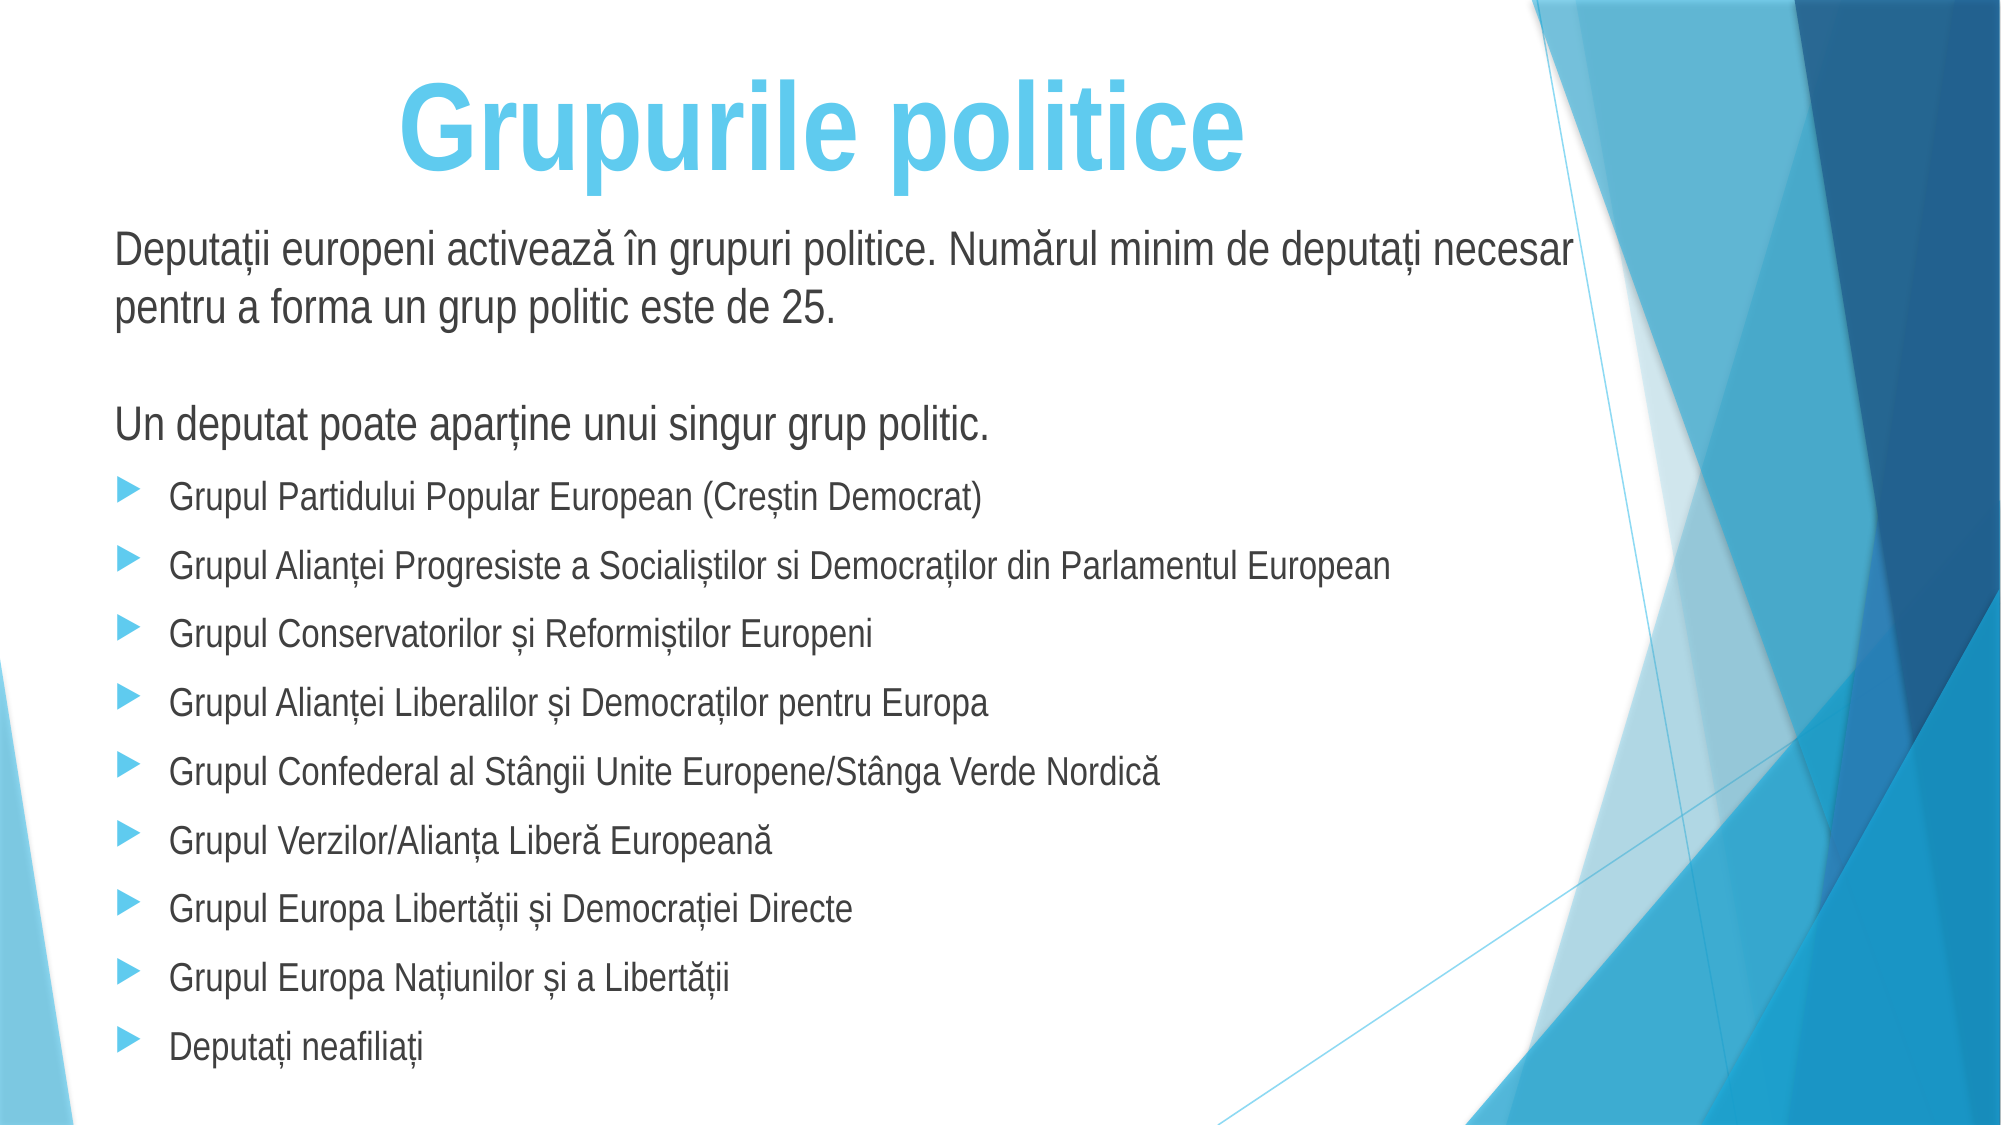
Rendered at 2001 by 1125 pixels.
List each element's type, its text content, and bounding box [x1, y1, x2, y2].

title Grupurile politice [152, 37, 1522, 209]
list Deputații europeni activează în grupuri politice. Numărul minim de deputați necesar pentru a forma un grup politic este de 25. Un deputat poate aparține unui singur grup politic. Grupul Partidului Popular European (Creștin Democrat) Grupul Alianței Progresiste a Socialiștilor si Democraților din Parlamentul European Grupul Conservatorilor și Reformiștilor Europeni Grupul Alianței Liberalilor și Democraților pentru Europa Grupul Confederal al Stângii Unite Europene/Stânga Verde Nordică Grupul Verzilor/Alianța Liberă Europeană Grupul Europa Libertății și Democrației Directe Grupul Europa Națiunilor și a Libertății Deputați neafiliați [99, 209, 1598, 1079]
